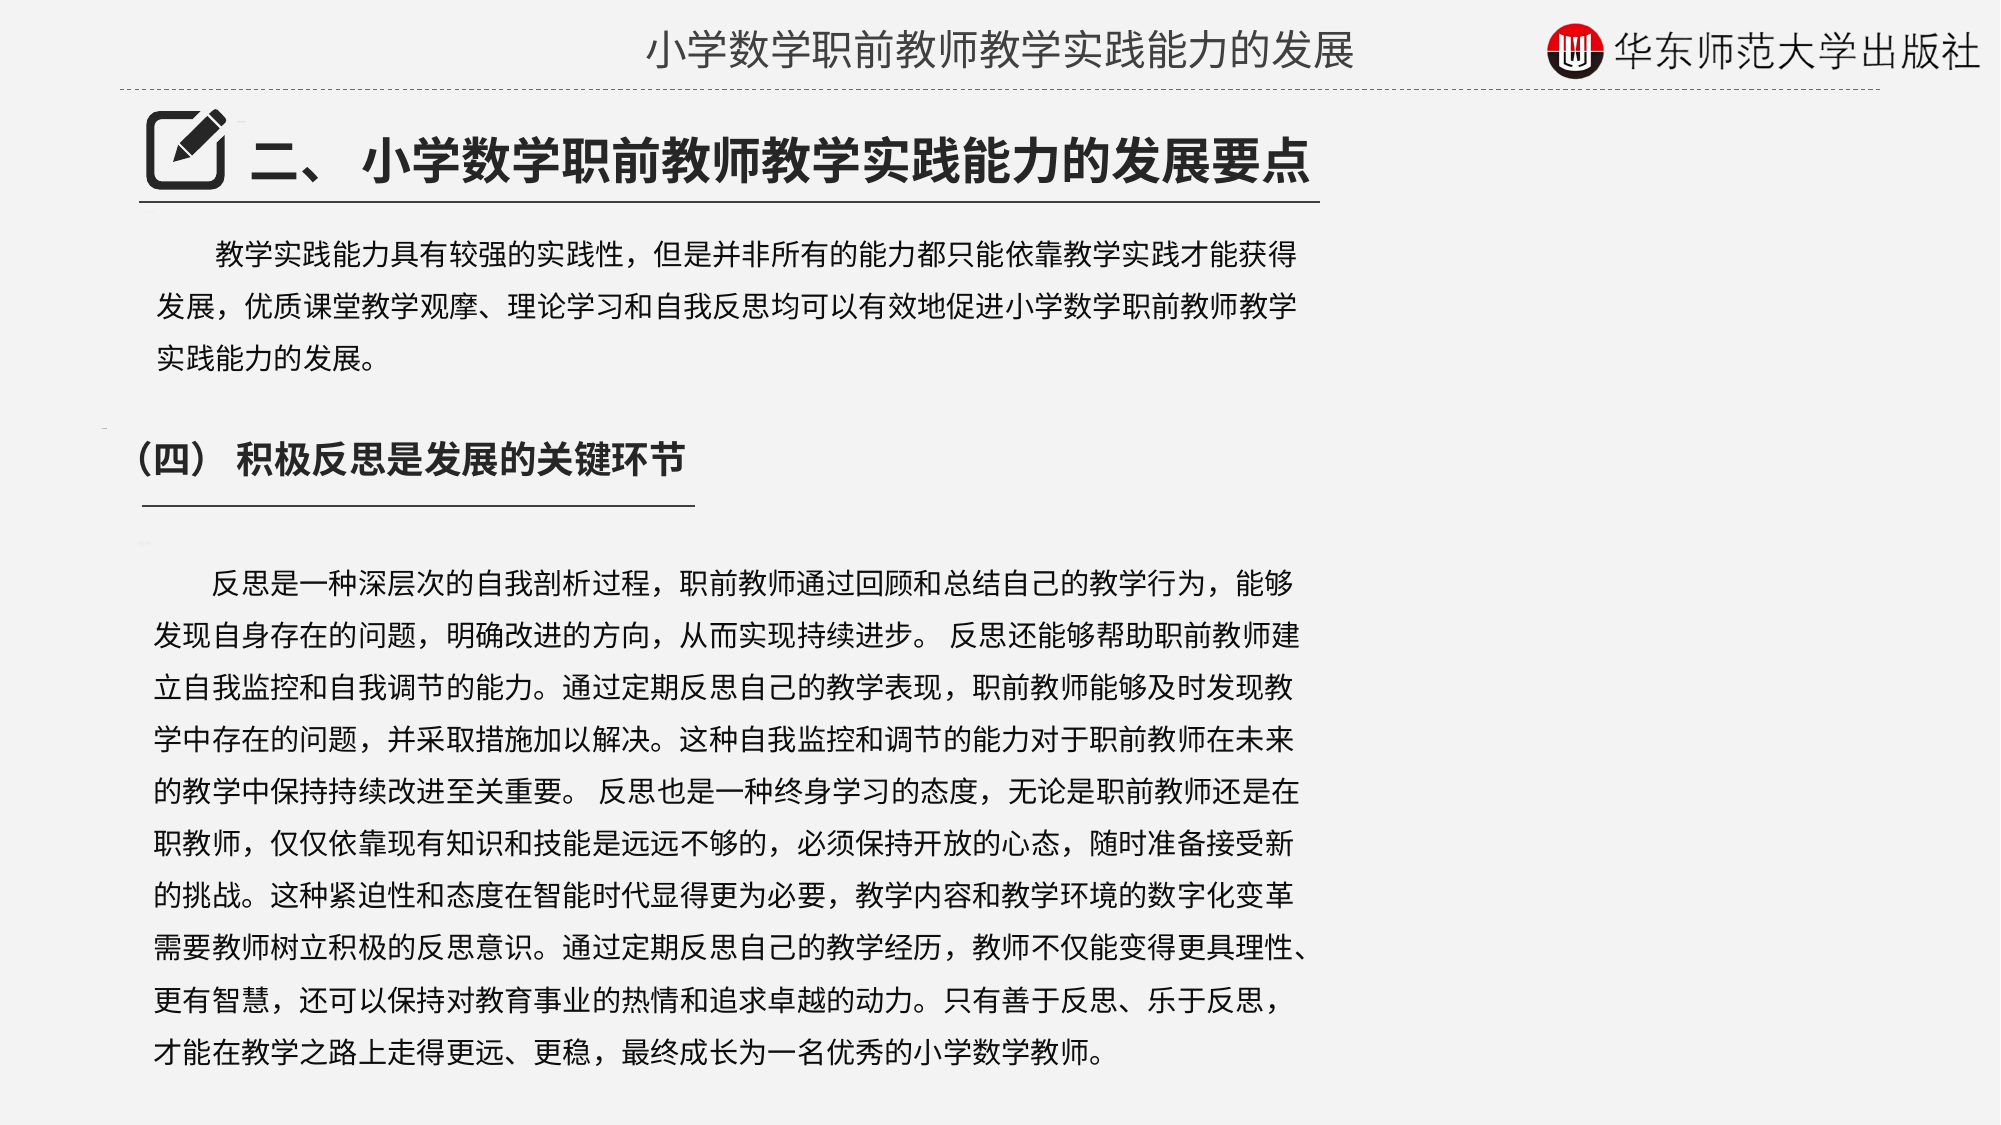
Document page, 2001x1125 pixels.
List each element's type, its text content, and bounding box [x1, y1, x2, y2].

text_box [1536, 13, 1989, 83]
text_box [146, 111, 225, 190]
text_box [208, 109, 227, 127]
text_box （四） 积极反思是发展的关键环节 [101, 428, 1021, 489]
text_box 二、 小学数学职前教师教学实践能力的发展要点 [235, 121, 1366, 197]
text_box 小学数学职前教师教学实践能力的发展 [619, 23, 1381, 74]
text_box 反思是一种深层次的自我剖析过程，职前教师通过回顾和总结自己的教学行为，能够发现自身存在的问题，明确改进的方向，从而实现持续进步。 反思还能够帮助职前教师建立自我监控和自我调节的能力。通过定期反思自己的教学表现，职前教师能够及时发现教学中存在的问题，并采取措施加以解决。这种自我监控和调节的能力对于职前教师在未来的教学中保持持续改进至关重要。 反思也是一种终身学习的态度，无论是职前教师还是在职教师，仅仅依靠现有知识和技能是远远不够的，必须保持开放的心态，随时准备接受新的挑战。这种紧迫性和态度在智能时代显得更为必要，教学内容和教学环境的数字化变革需要教师树立积极的反思意识。通过定期反思自己的教学经历，教师不仅能变得更具理性、更有智慧，还可以保持对教育事业的热情和追求卓越的动力。只有善于反思、乐于反思，才能在教学之路上走得更远、更稳，最终成长为一名优秀的小学数学教师。 [138, 540, 1320, 1077]
text_box 教学实践能力具有较强的实践性，但是并非所有的能力都只能依靠教学实践才能获得发展，优质课堂教学观摩、理论学习和自我反思均可以有效地促进小学数学职前教师教学实践能力的发展。 [142, 212, 1320, 383]
